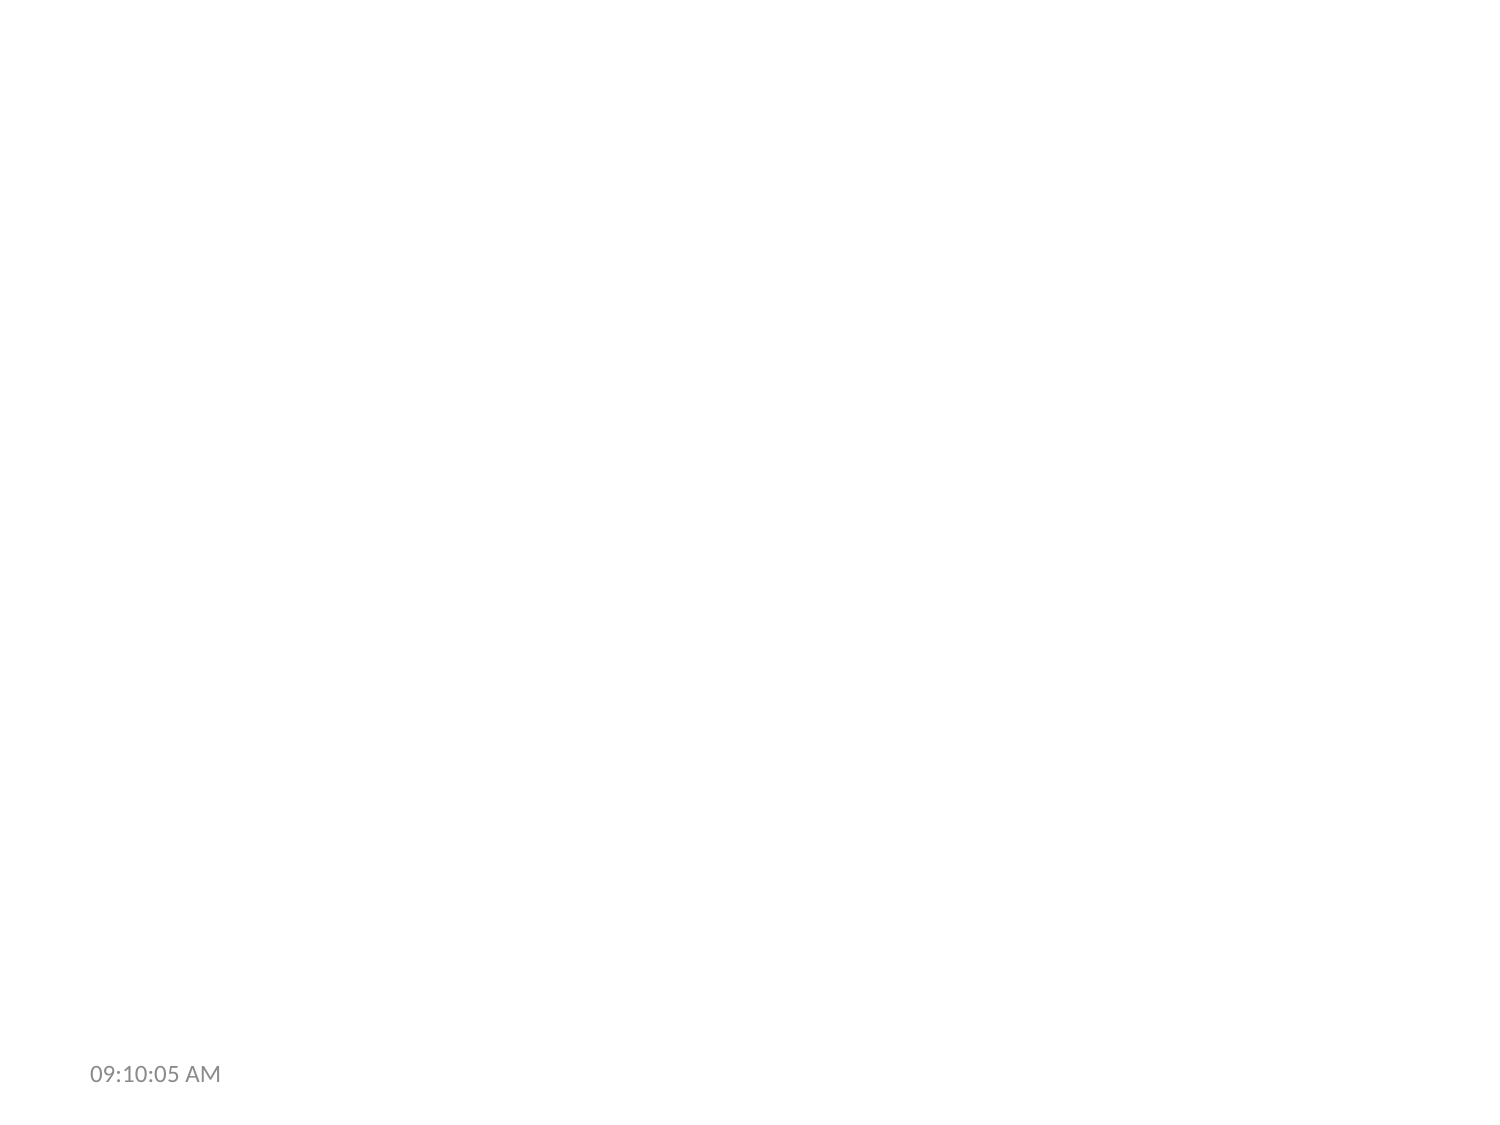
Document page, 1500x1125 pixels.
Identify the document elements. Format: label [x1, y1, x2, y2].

slide_number [75, 1042, 425, 1103]
